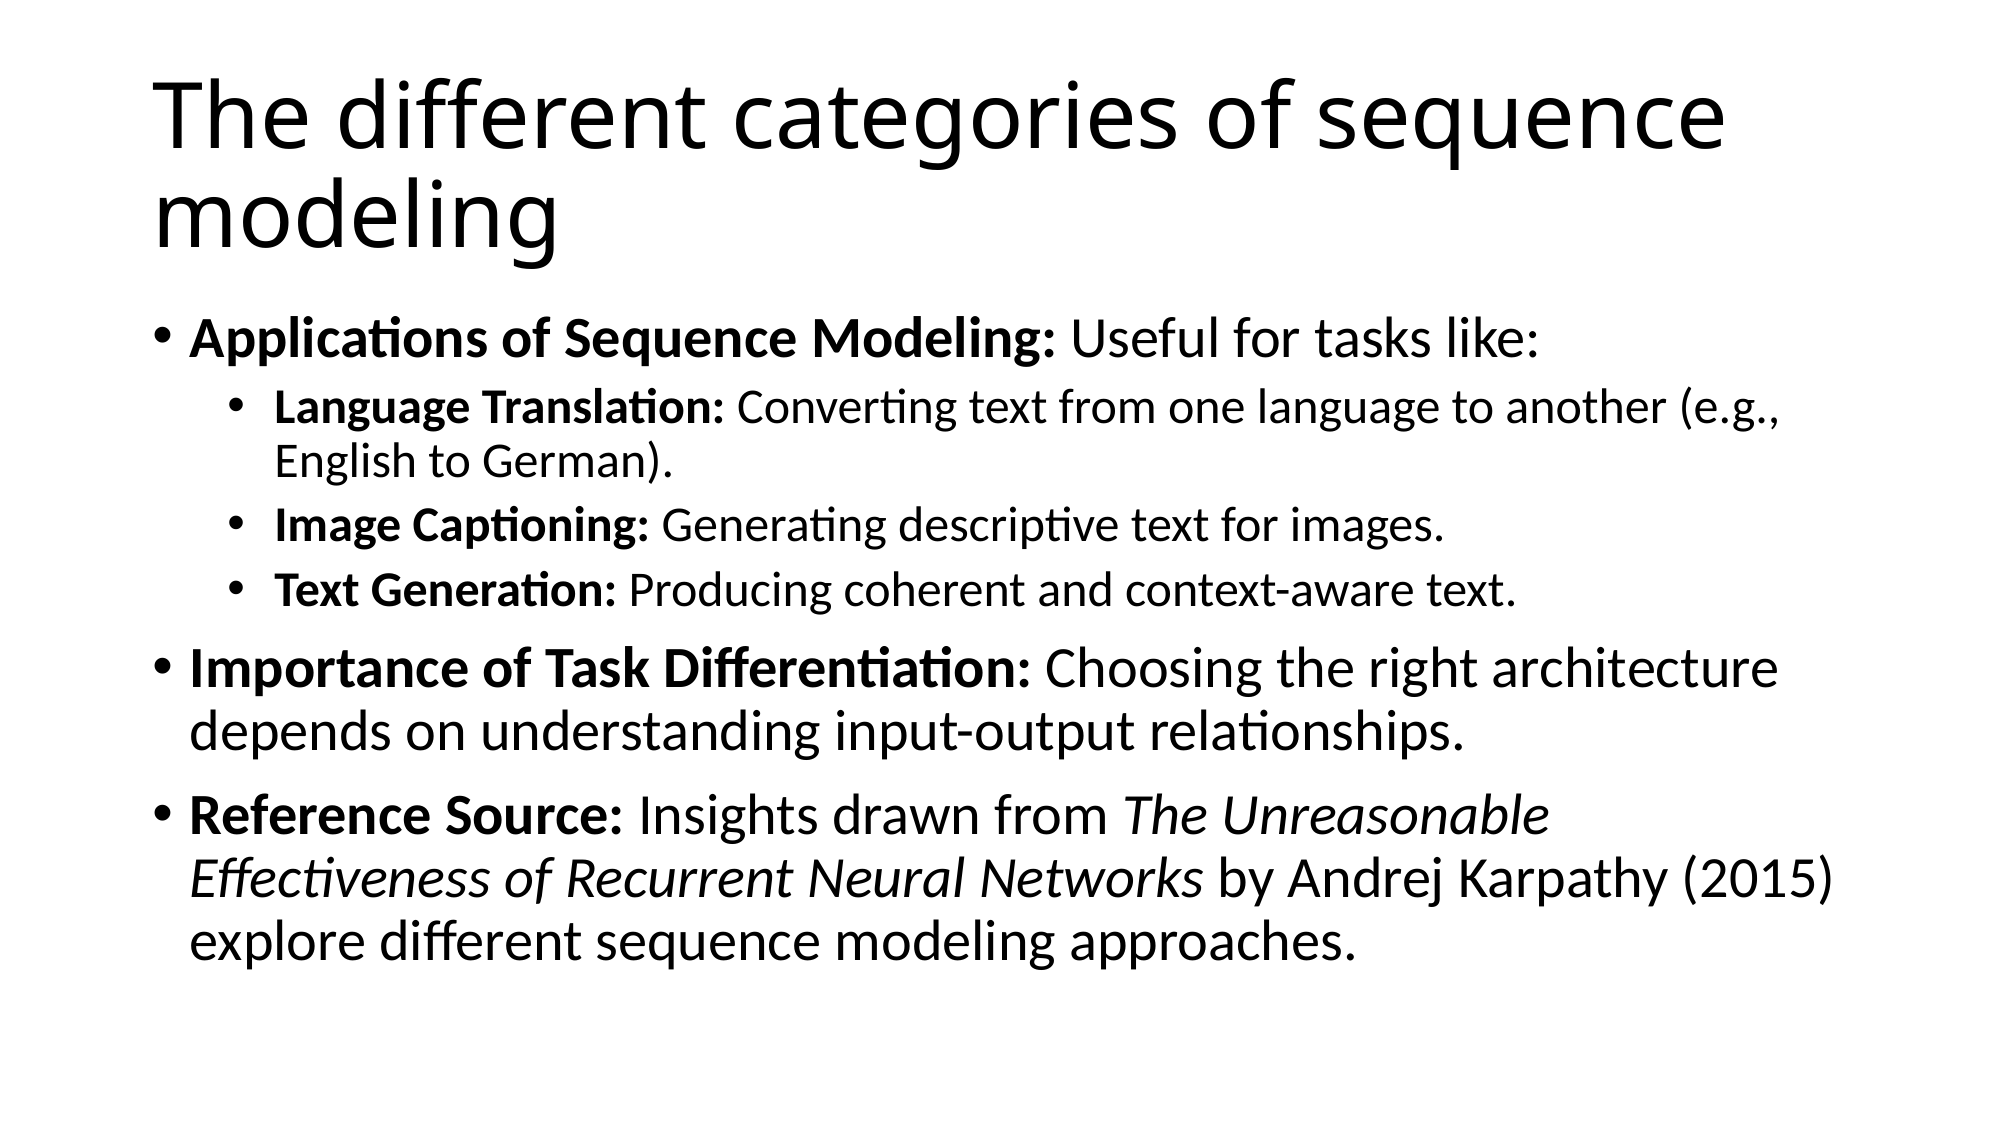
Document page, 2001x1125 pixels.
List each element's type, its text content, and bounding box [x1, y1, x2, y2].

list Applications of Sequence Modeling: Useful for tasks like: Language Translation: Converting text from one language to another (e.g., English to German). Image Captioning: Generating descriptive text for images. Text Generation: Producing coherent and context-aware text. Importance of Task Differentiation: Choosing the right architecture depends on understanding input-output relationships. Reference Source: Insights drawn from The Unreasonable Effectiveness of Recurrent Neural Networks by Andrej Karpathy (2015) explore different sequence modeling approaches. [137, 299, 1863, 1014]
title The different categories of sequence modeling [137, 59, 1863, 278]
